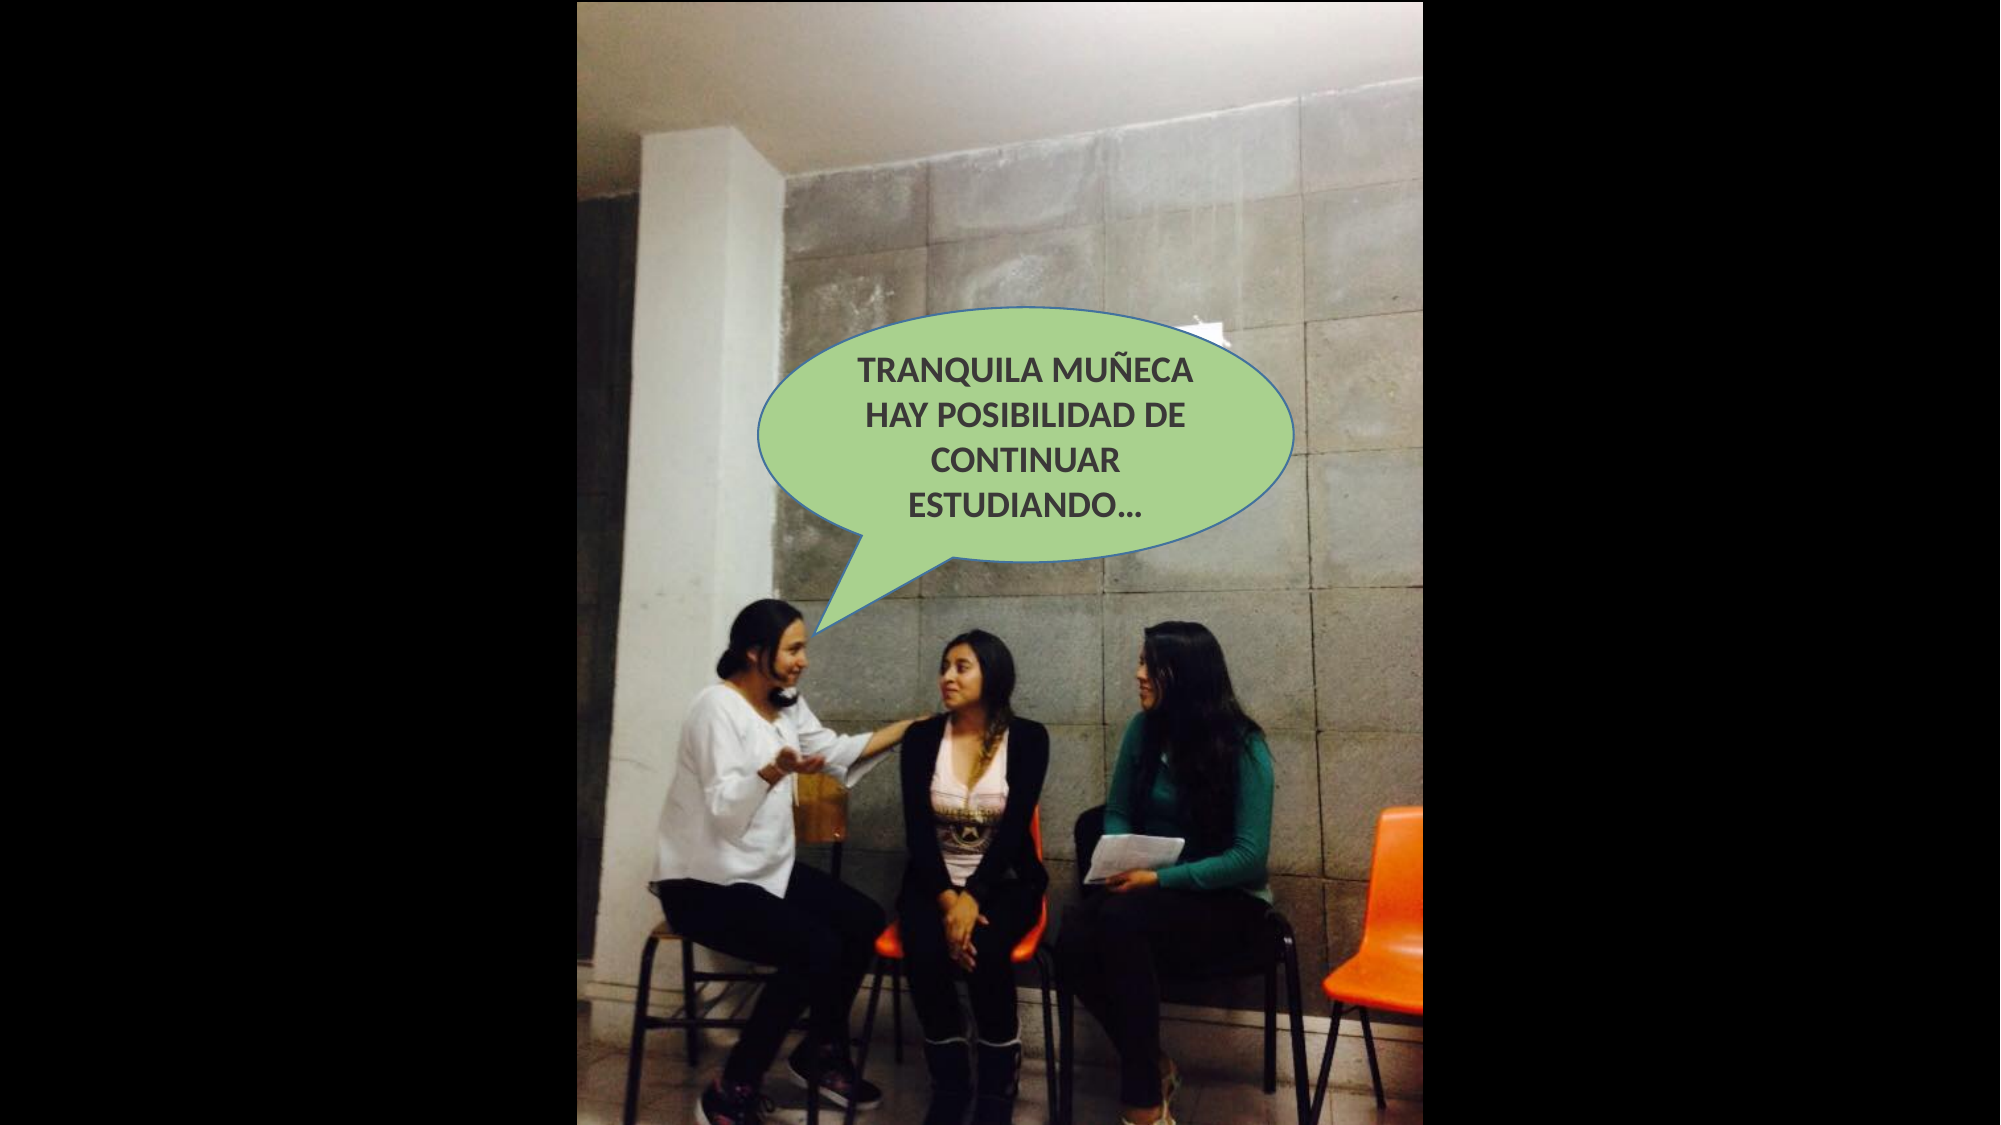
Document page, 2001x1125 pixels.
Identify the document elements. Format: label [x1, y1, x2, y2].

picture [577, 1, 1423, 1125]
